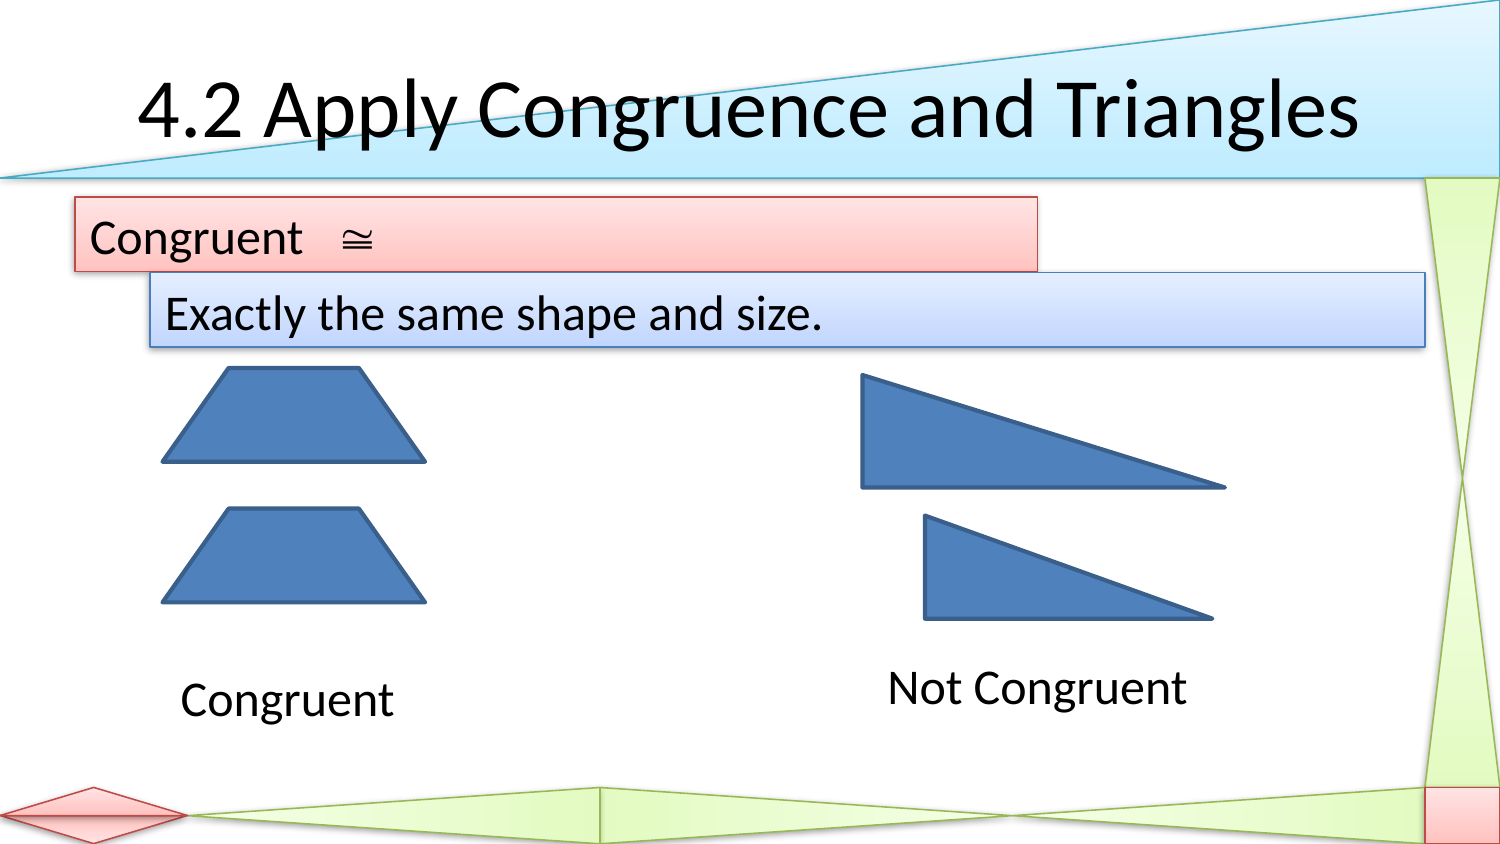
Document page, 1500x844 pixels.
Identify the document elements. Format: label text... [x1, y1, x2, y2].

text_box Exactly the same shape and size. [149, 272, 1426, 348]
text_box [160, 365, 427, 464]
text_box Not Congruent [837, 646, 1238, 722]
text_box [860, 372, 1227, 490]
text_box [922, 513, 1215, 621]
text_box Congruent  [74, 196, 1038, 272]
text_box [160, 506, 427, 605]
text_box Congruent [87, 658, 488, 734]
title 4.2 Apply Congruence and Triangles [75, 33, 1425, 175]
